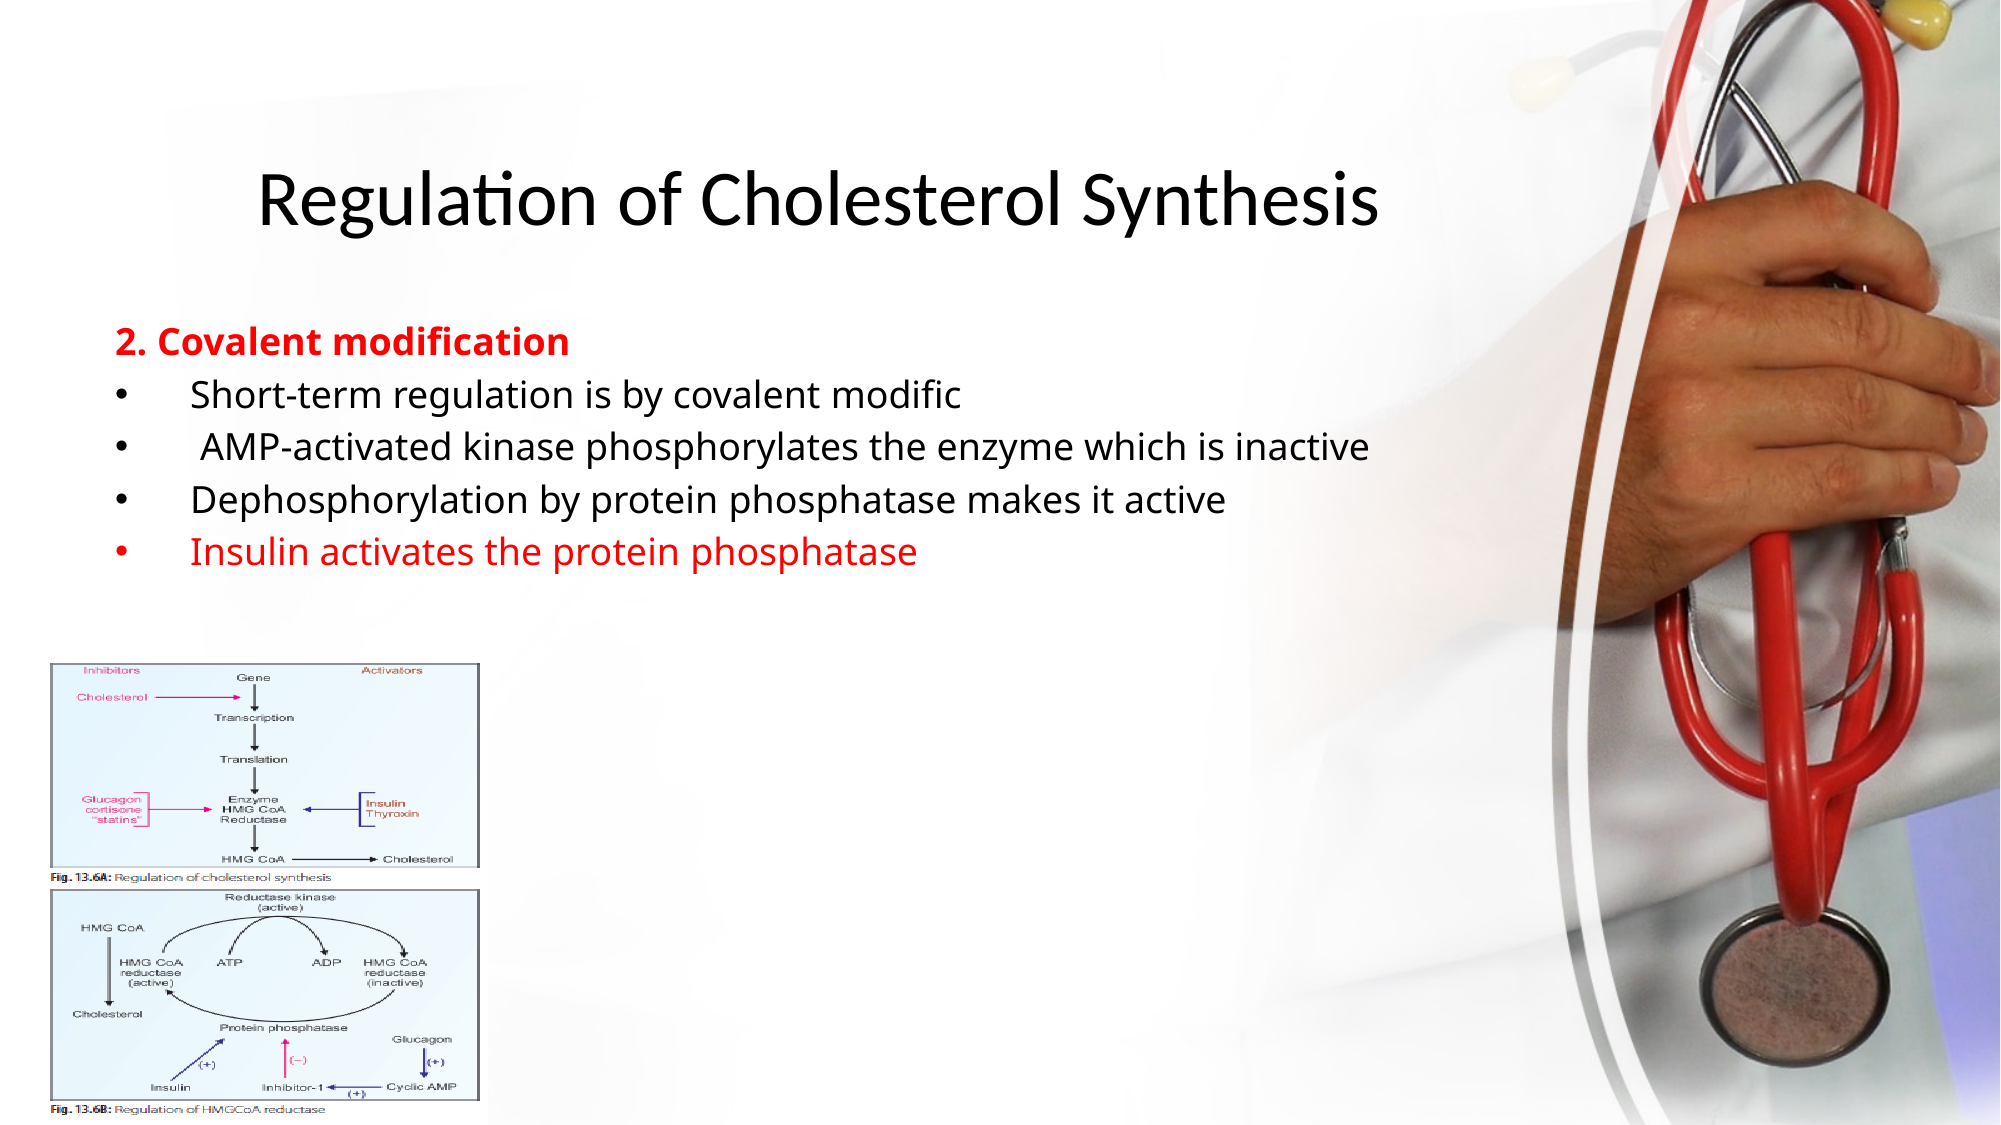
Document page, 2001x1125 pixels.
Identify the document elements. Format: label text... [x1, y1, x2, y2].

picture [0, 0, 2001, 1125]
list 2. Covalent modification Short-term regulation is by covalent modific AMP-activated kinase phosphorylates the enzyme which is inactive Dephosphorylation by protein phosphatase makes it active Insulin activates the protein phosphatase [100, 310, 1537, 1043]
title Regulation of Cholesterol Synthesis [99, 110, 1540, 278]
